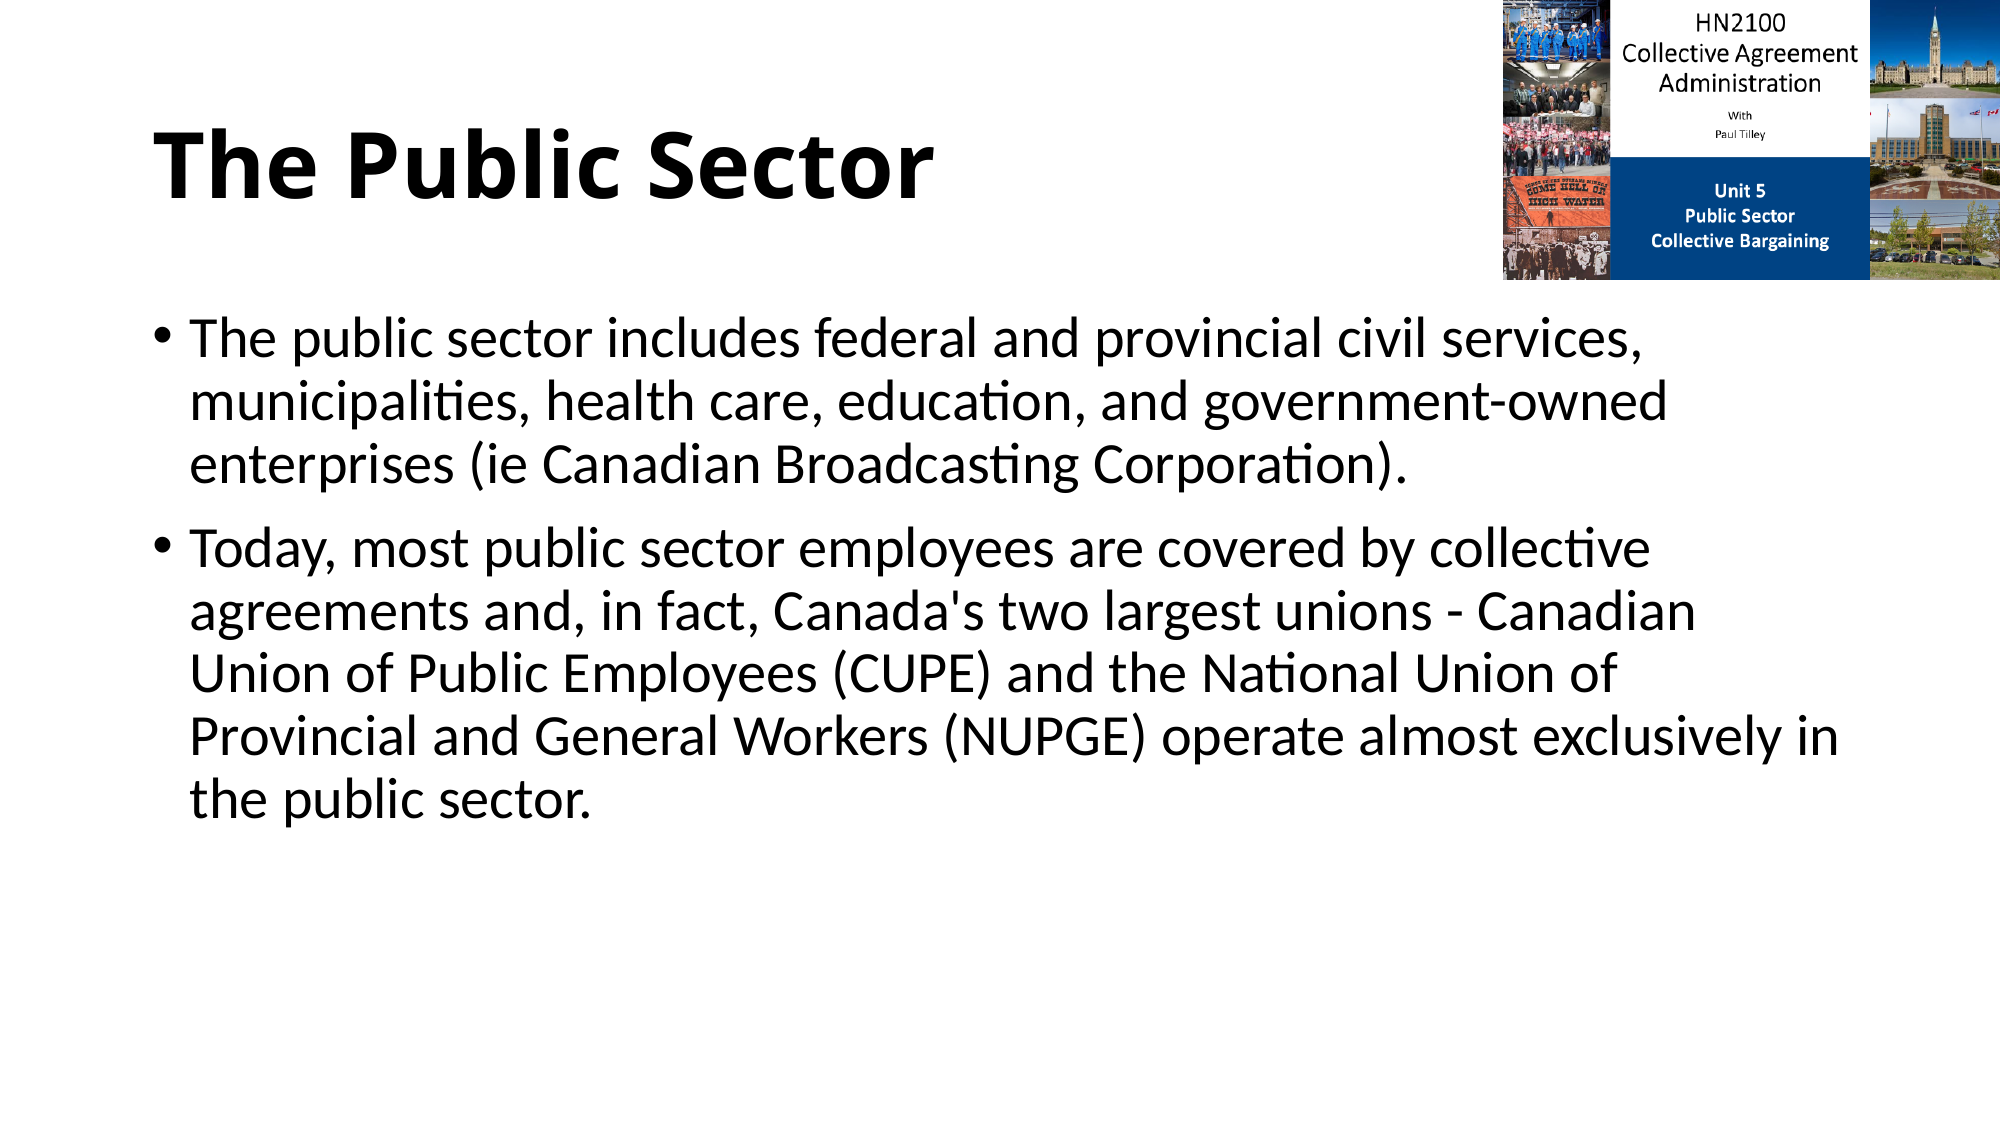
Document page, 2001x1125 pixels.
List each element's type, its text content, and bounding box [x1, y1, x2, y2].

list The public sector includes federal and provincial civil services, municipalities, health care, education, and government-owned enterprises (ie Canadian Broadcasting Corporation). Today, most public sector employees are covered by collective agreements and, in fact, Canada's two largest unions - Canadian Union of Public Employees (CUPE) and the National Union of Provincial and General Workers (NUPGE) operate almost exclusively in the public sector. [137, 299, 1863, 1014]
picture [1503, 0, 2000, 280]
title The Public Sector [137, 59, 1503, 278]
